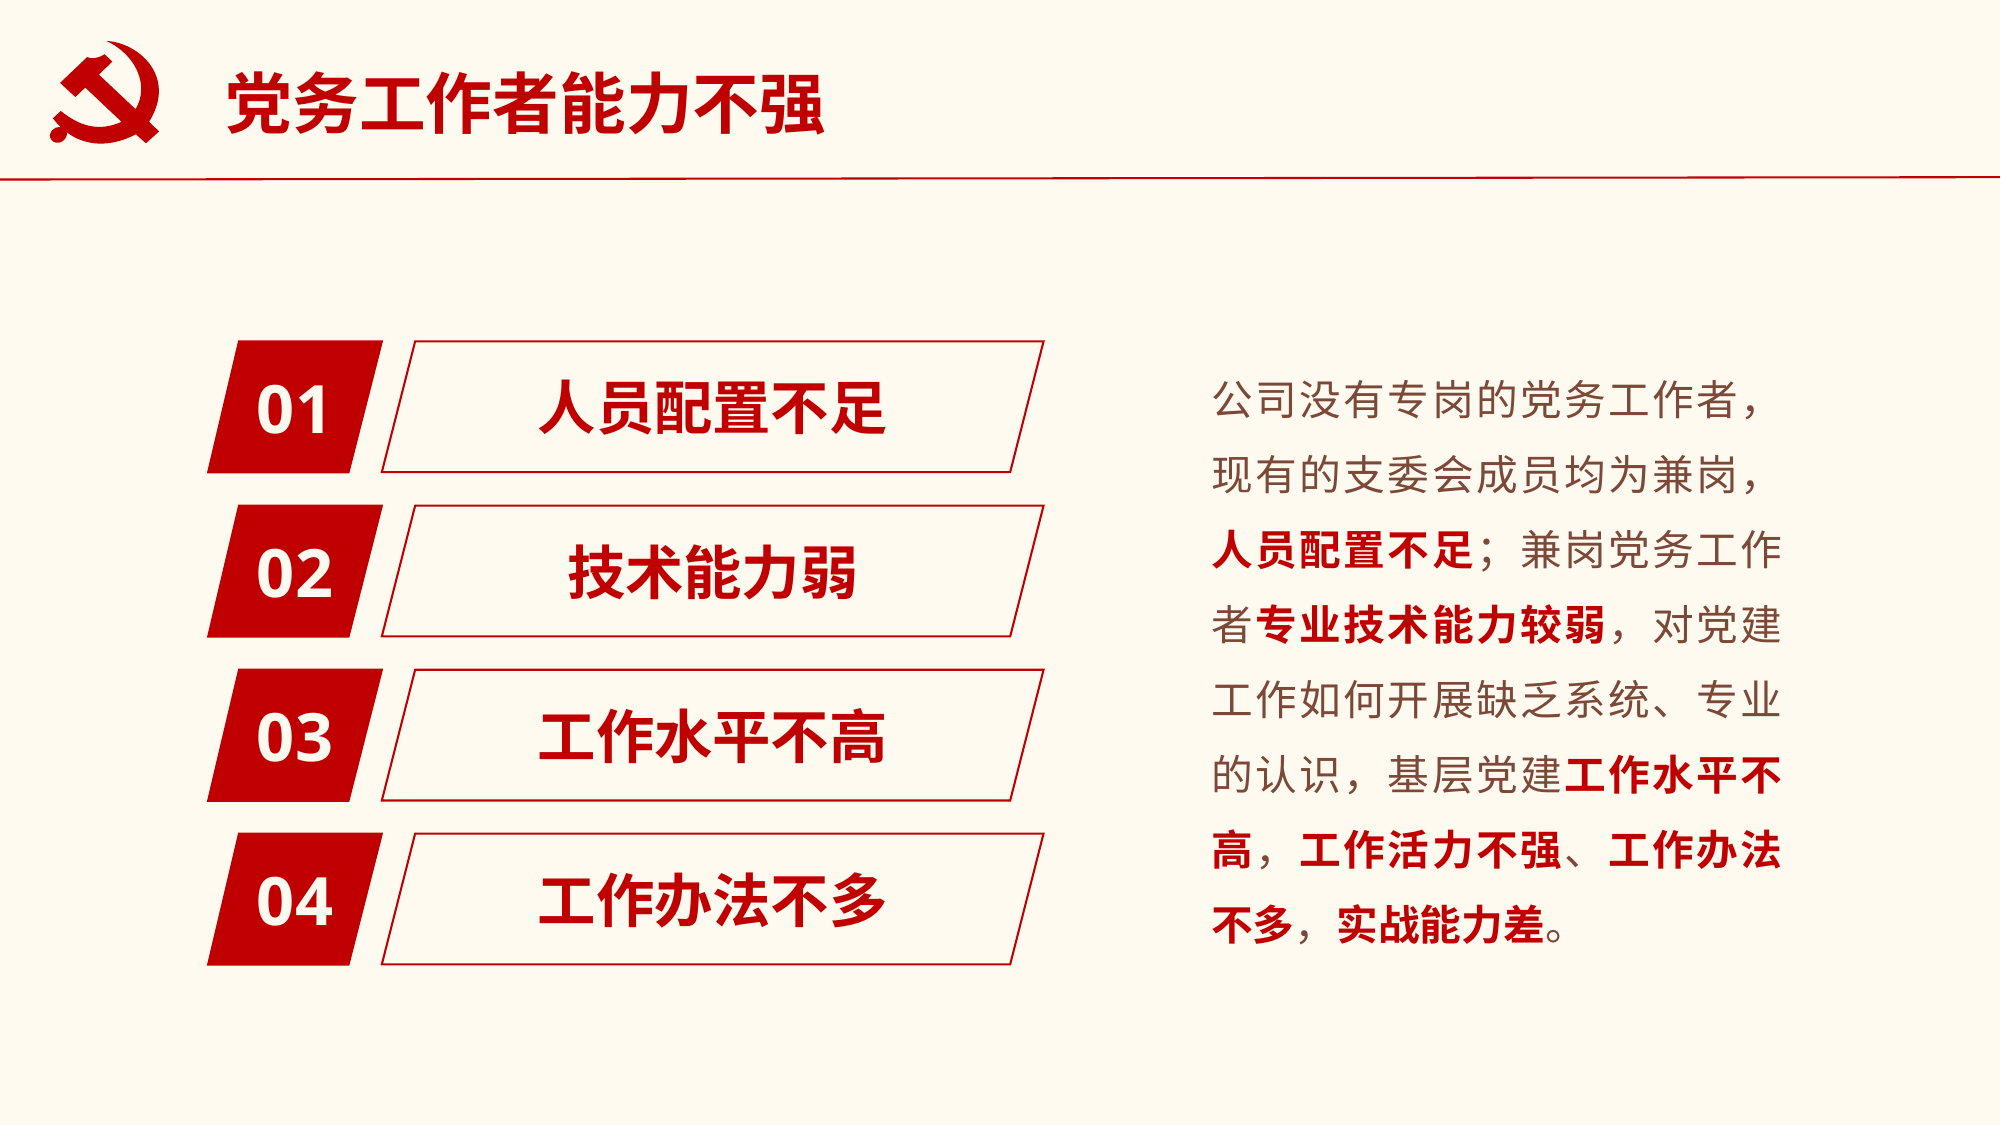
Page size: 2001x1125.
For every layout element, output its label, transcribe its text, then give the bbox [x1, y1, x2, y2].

text_box 03 [206, 668, 384, 802]
text_box 人员配置不足 [380, 340, 1045, 474]
text_box 工作水平不高 [380, 668, 1045, 802]
text_box 04 [206, 832, 384, 966]
text_box 工作办法不多 [380, 832, 1045, 966]
text_box 公司没有专岗的党务工作者，现有的支委会成员均为兼岗，人员配置不足；兼岗党务工作者专业技术能力较弱，对党建工作如何开展缺乏系统、专业的认识，基层党建工作水平不高，工作活力不强、工作办法不多，实战能力差。 [1196, 341, 1798, 957]
text_box 02 [206, 504, 384, 638]
text_box 技术能力弱 [380, 504, 1045, 638]
text_box 01 [206, 340, 384, 474]
text_box 党务工作者能力不强 [210, 54, 842, 149]
